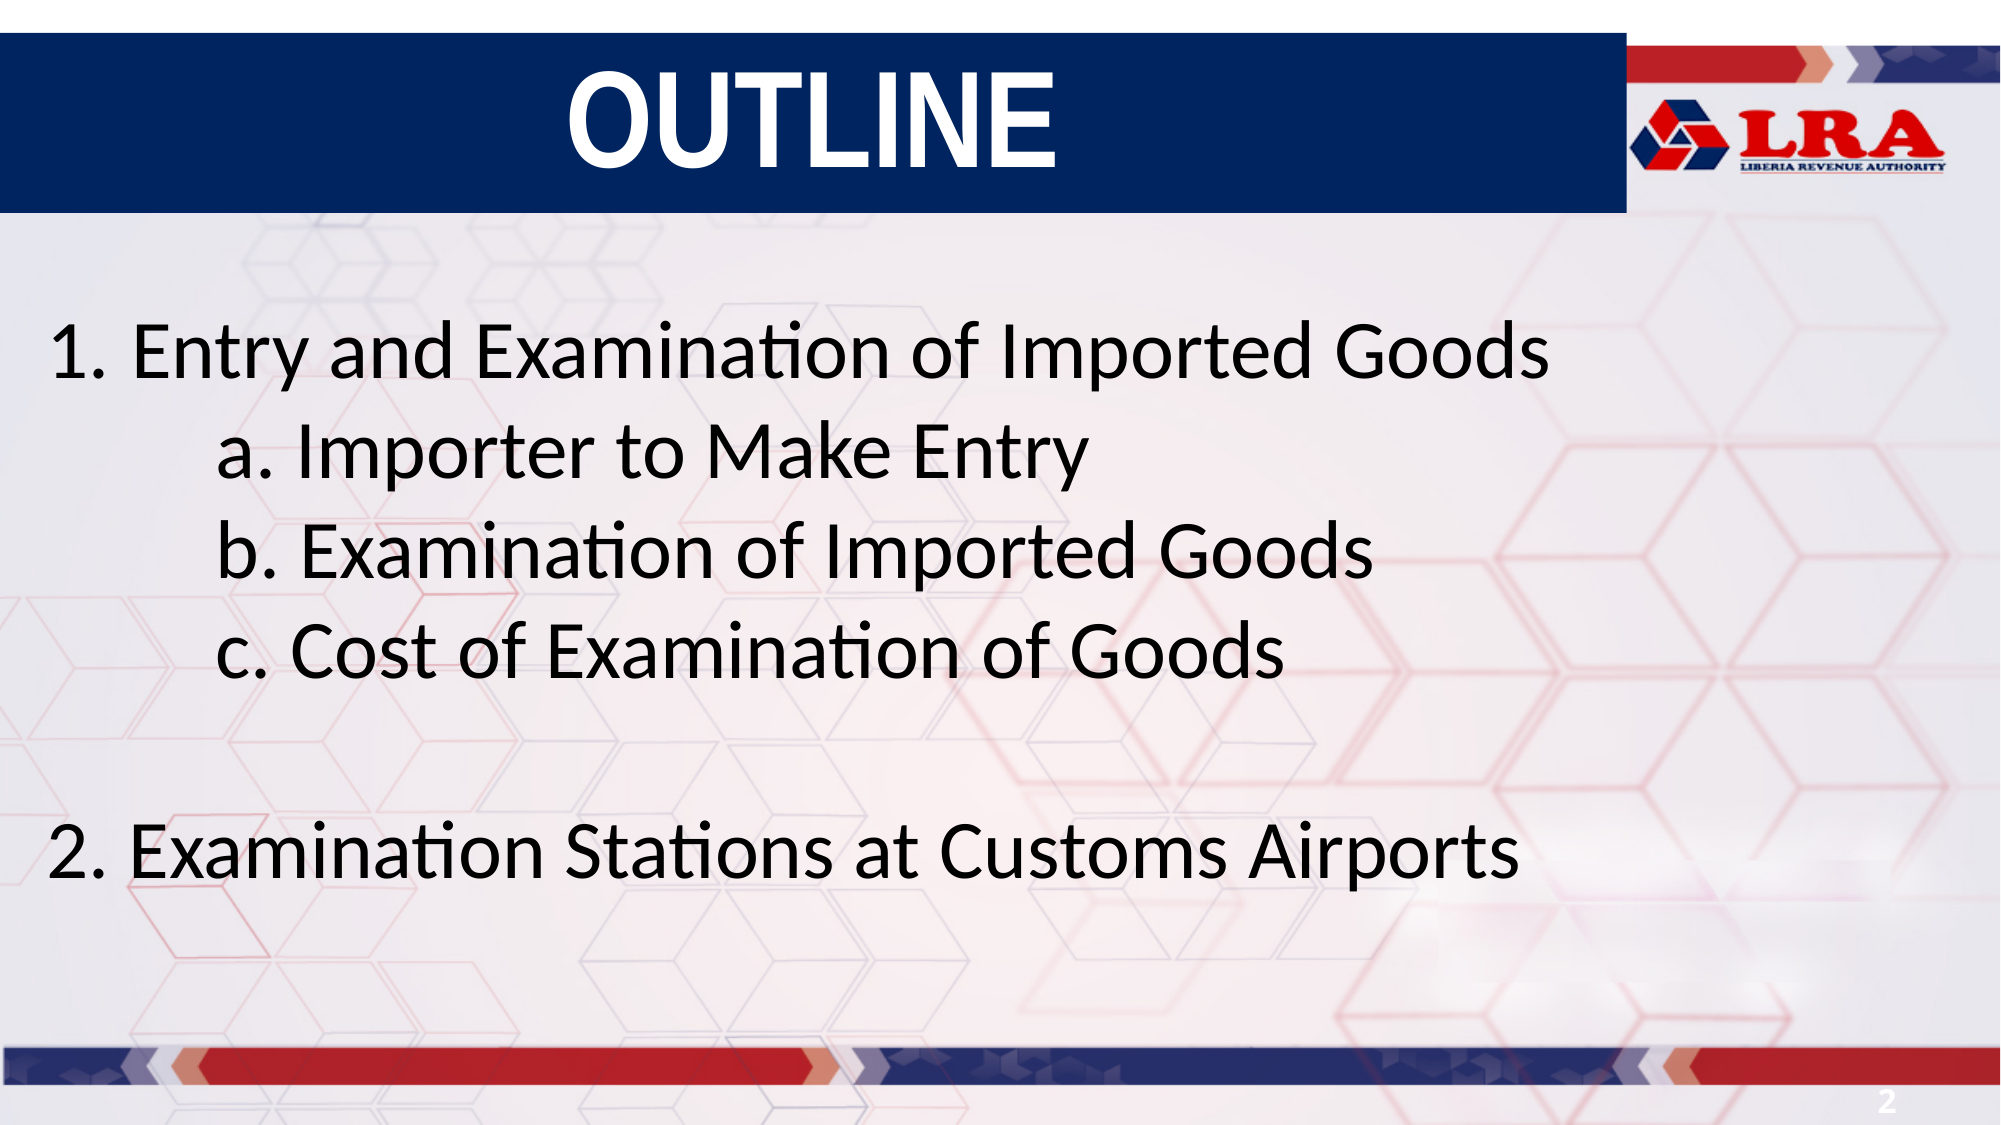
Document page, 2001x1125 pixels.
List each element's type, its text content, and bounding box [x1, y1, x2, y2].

slide_number 2 [1461, 1072, 1912, 1125]
text_box Entry and Examination of Imported Goods a. Importer to Make Entry b. Examination of Imported Goods c. Cost of Examination of Goods 2. Examination Stations at Customs Airports [32, 287, 1970, 903]
text_box OUTLINE [0, 32, 1627, 213]
picture [0, 0, 2001, 1125]
